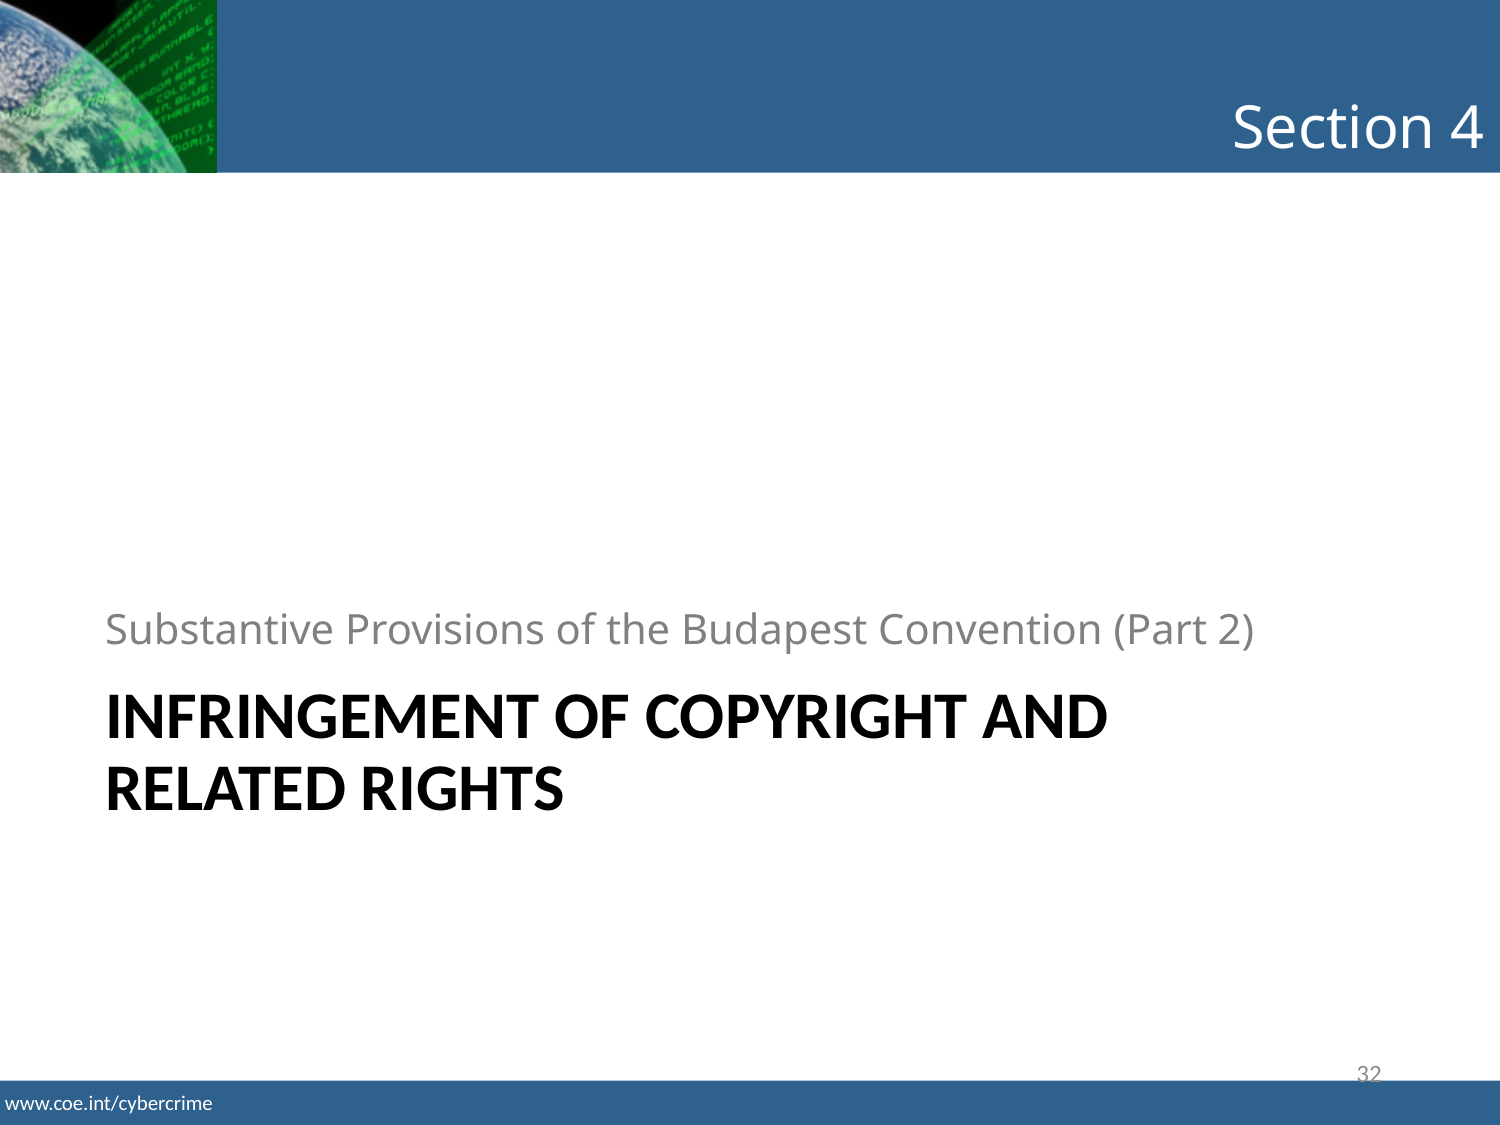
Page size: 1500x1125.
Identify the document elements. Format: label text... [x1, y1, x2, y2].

title INFRINGEMENT OF COPYRIGHT AND RELATED RIGHTS [90, 674, 1385, 920]
list Substantive Provisions of the Budapest Convention (Part 2) [90, 601, 1385, 674]
slide_number 32 [1059, 1042, 1397, 1103]
picture [0, 0, 217, 173]
list Section 4 [461, 0, 1500, 170]
